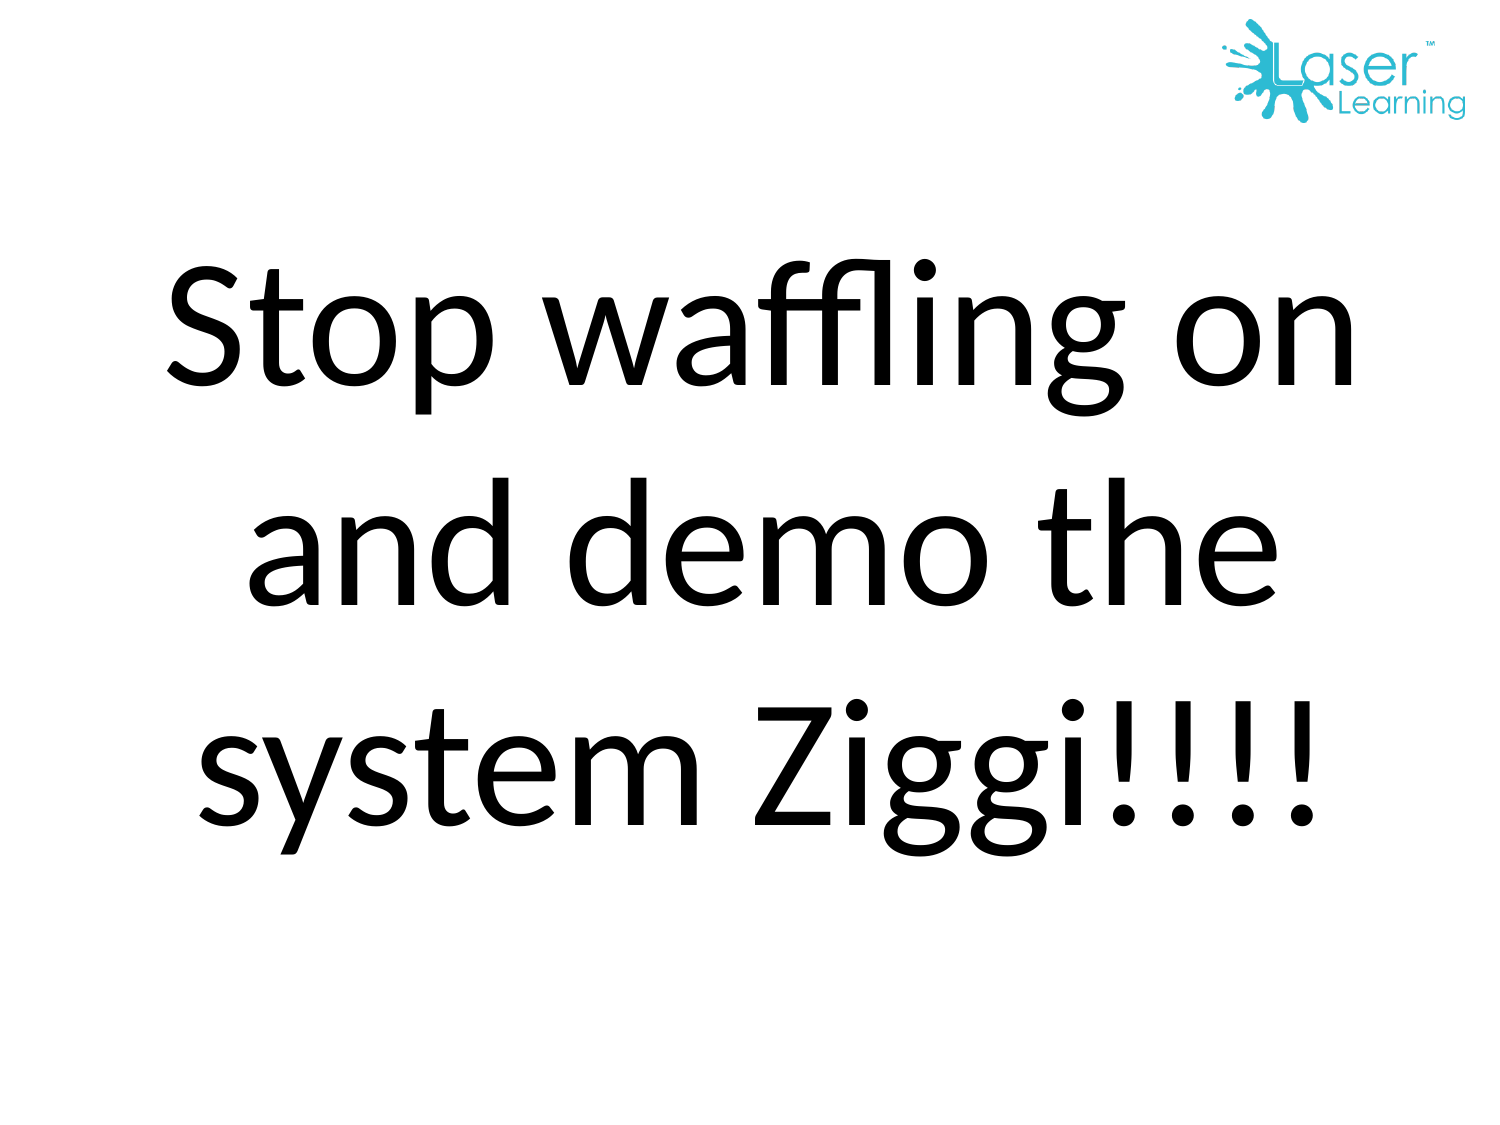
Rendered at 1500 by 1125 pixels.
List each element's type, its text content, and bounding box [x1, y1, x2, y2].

title Stop waffling on and demo the system Ziggi!!!! [88, 196, 1439, 868]
picture [1222, 19, 1465, 123]
